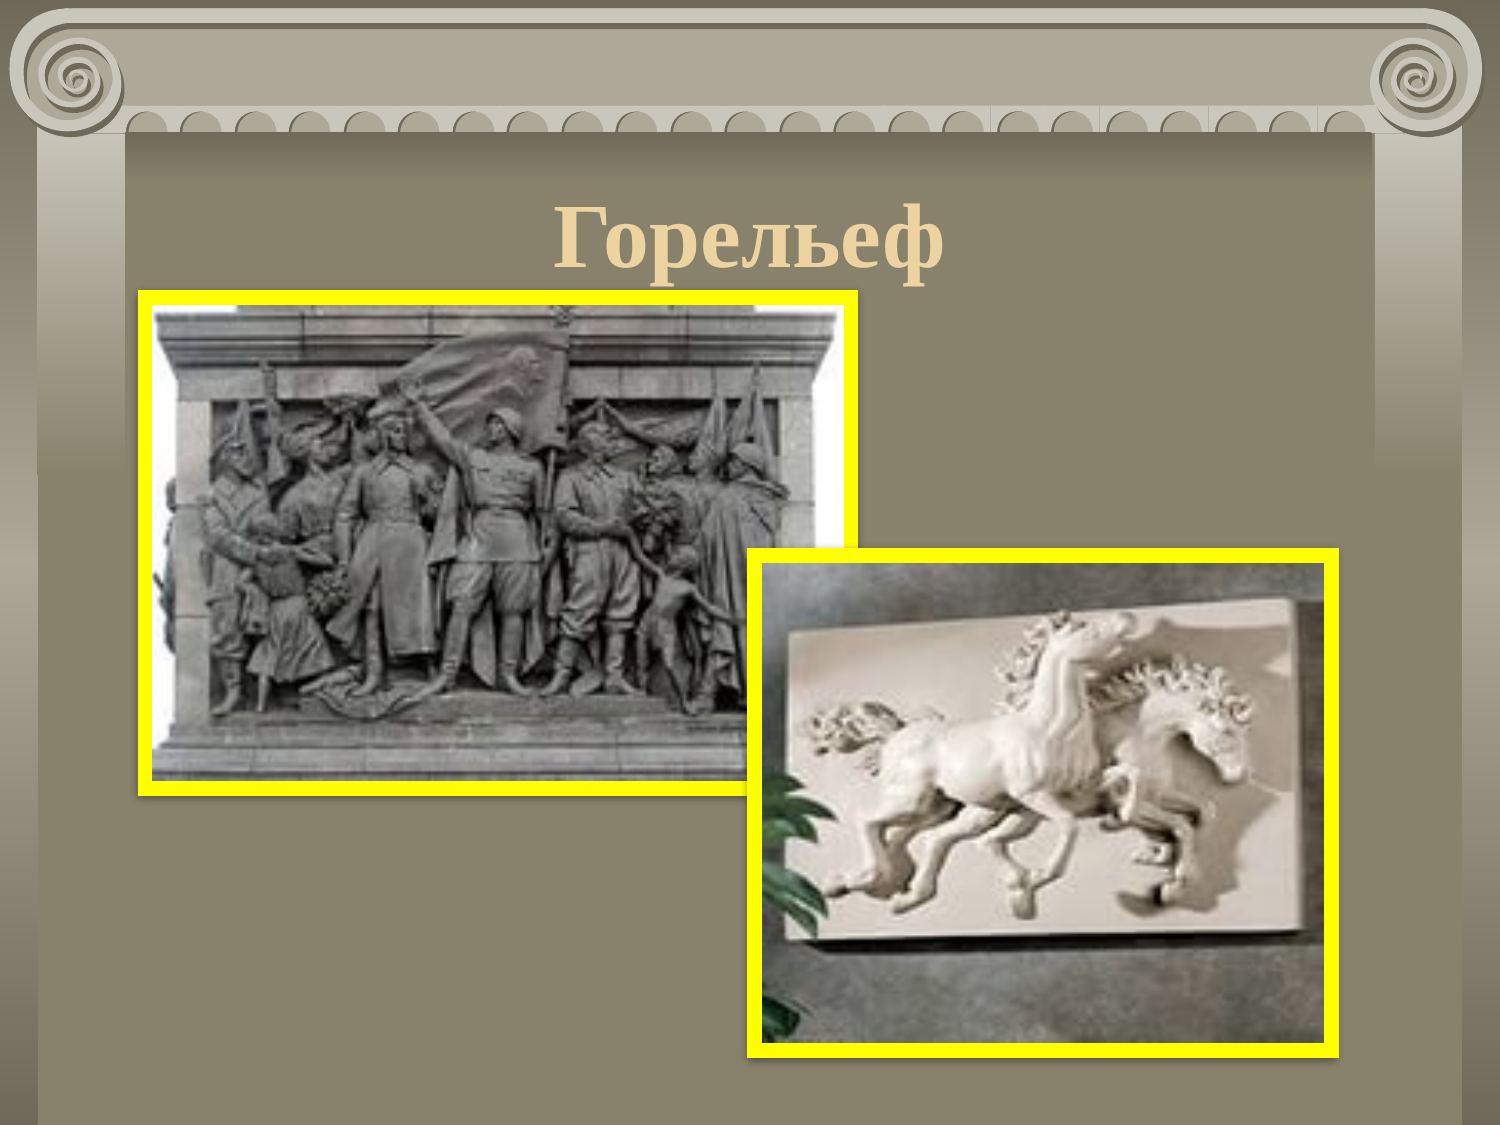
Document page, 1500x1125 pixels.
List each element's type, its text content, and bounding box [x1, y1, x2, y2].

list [152, 304, 844, 782]
title Горельеф [112, 137, 1388, 326]
picture [761, 562, 1325, 1044]
